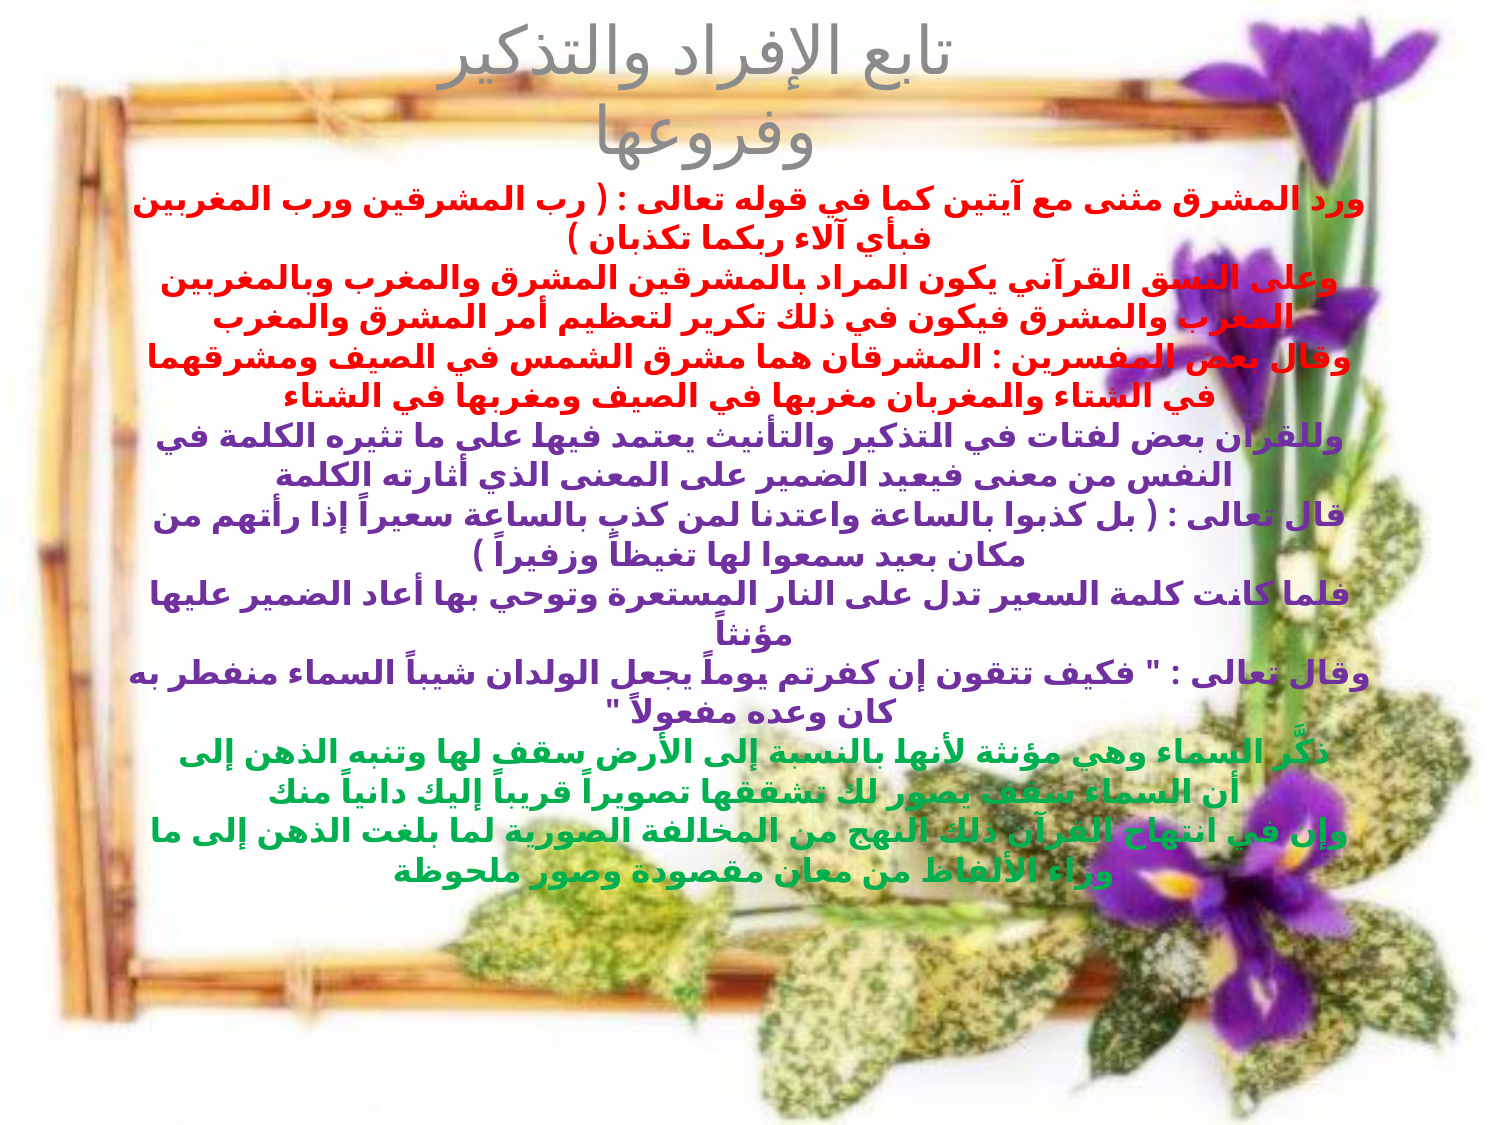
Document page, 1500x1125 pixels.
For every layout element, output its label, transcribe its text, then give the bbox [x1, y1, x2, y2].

picture [0, 0, 1500, 1125]
subtitle تابع الإفراد والتذكير وفروعها [351, 0, 1043, 176]
title ورد المشرق مثنى مع آيتين كما في قوله تعالى : ( رب المشرقين ورب المغربين فبأي آلاء ربكما تكذبان ) وعلى النسق القرآني يكون المراد بالمشرقين المشرق والمغرب وبالمغربين المغرب والمشرق فيكون في ذلك تكرير لتعظيم أمر المشرق والمغرب وقال بعض المفسرين : المشرقان هما مشرق الشمس في الصيف ومشرقهما في الشتاء والمغربان مغربها في الصيف ومغربها في الشتاء وللقرآن بعض لفتات في التذكير والتأنيث يعتمد فيها على ما تثيره الكلمة في النفس من معنى فيعيد الضمير على المعنى الذي أثارته الكلمة قال تعالى : ( بل كذبوا بالساعة واعتدنا لمن كذب بالساعة سعيراً إذا رأتهم من مكان بعيد سمعوا لها تغيظاً وزفيراً ) فلما كانت كلمة السعير تدل على النار المستعرة وتوحي بها أعاد الضمير عليها مؤنثاً وقال تعالى : " فكيف تتقون إن كفرتم يوماً يجعل الولدان شيباً السماء منفطر به كان وعده مفعولاً " ذكَّر السماء وهي مؤنثة لأنها بالنسبة إلى الأرض سقف لها وتنبه الذهن إلى أن السماء سقف يصور لك تشققها تصويراً قريباً إليك دانياً منك وإن في انتهاج القرآن ذلك النهج من المخالفة الصورية لما بلغت الذهن إلى ما وراء الألفاظ من معان مقصودة وصور ملحوظة [112, 164, 1388, 938]
